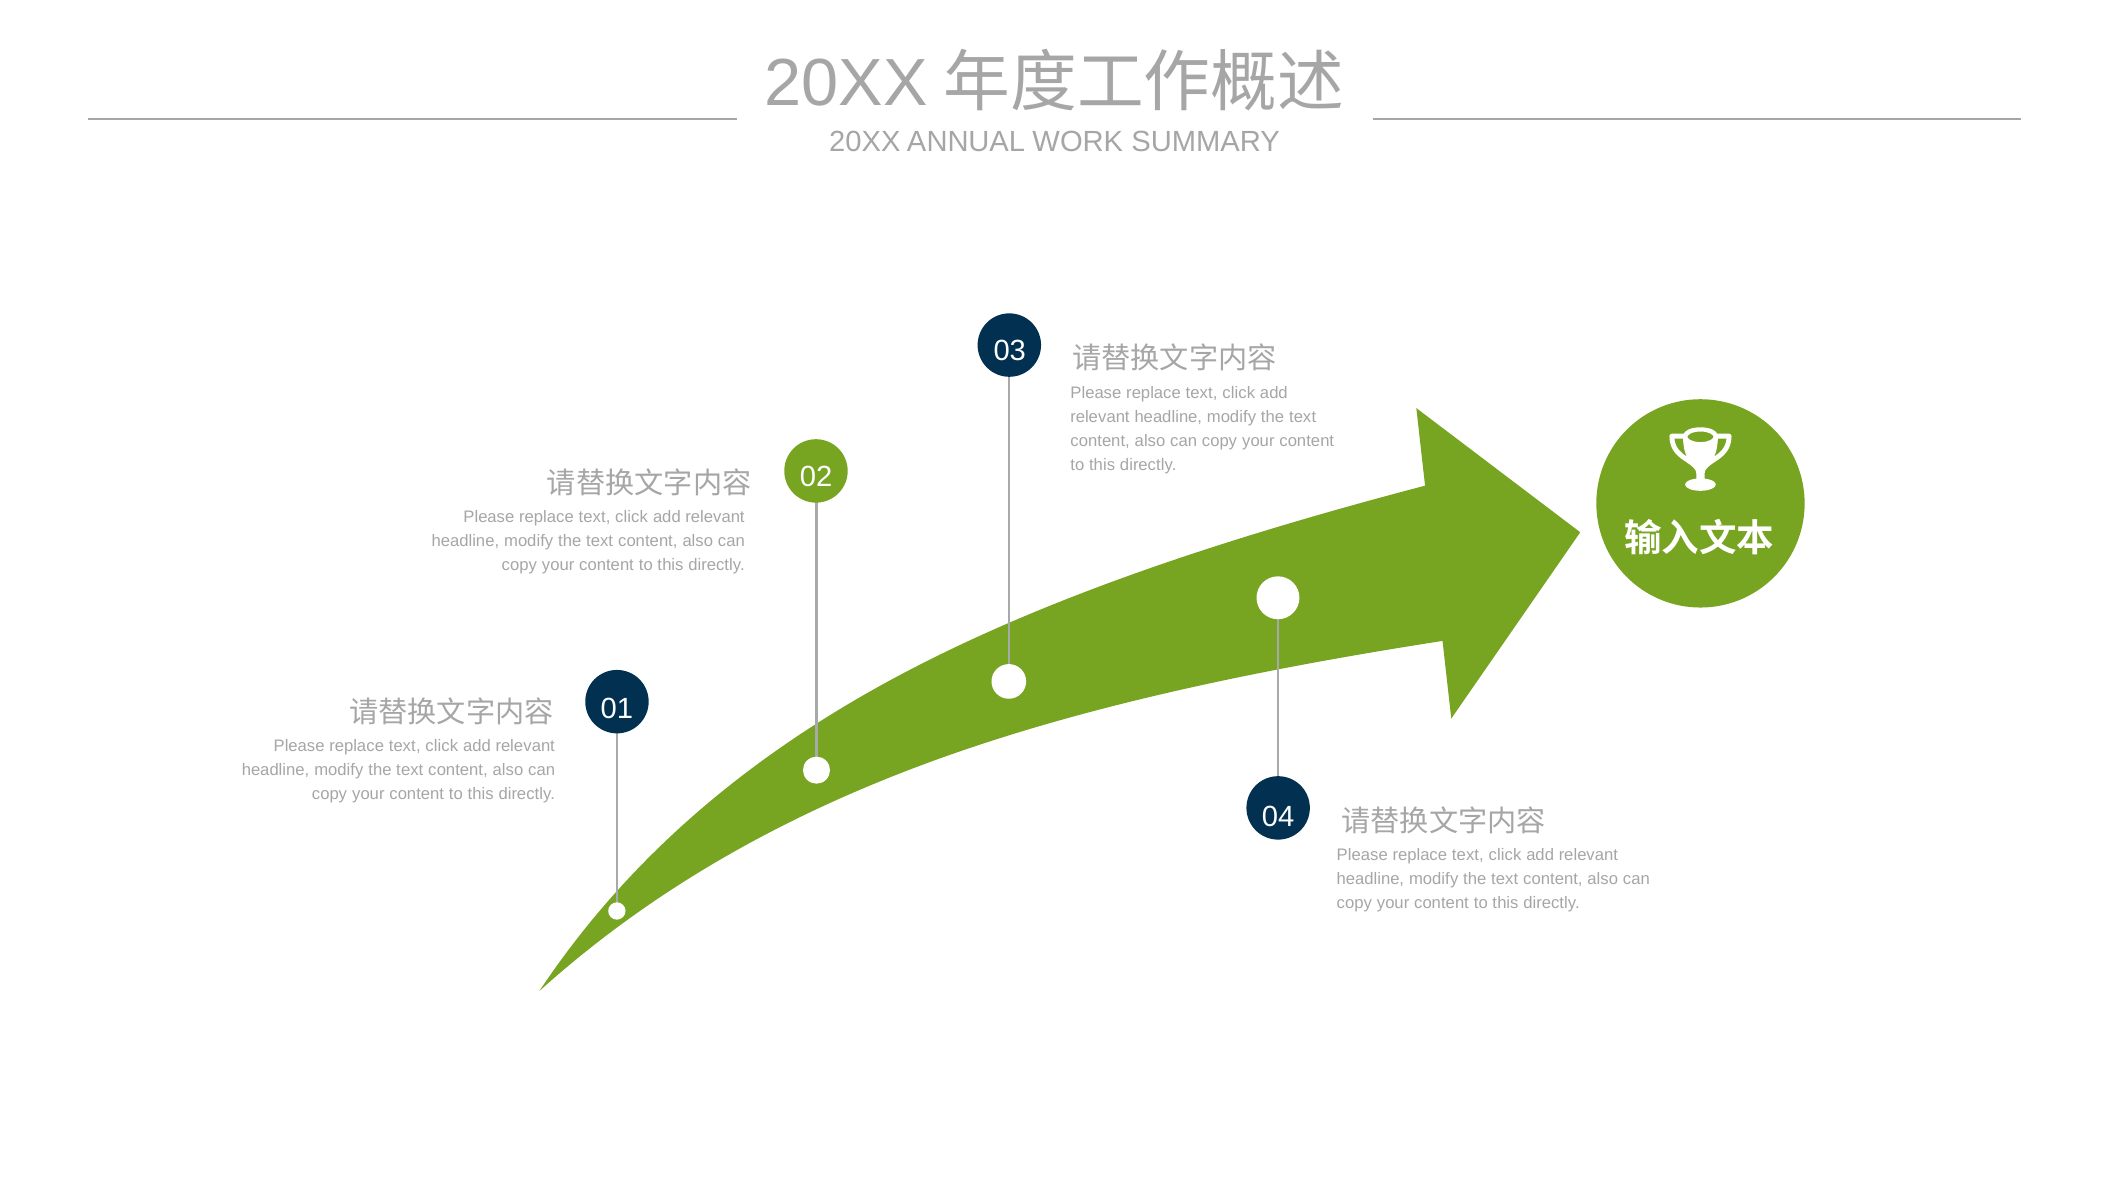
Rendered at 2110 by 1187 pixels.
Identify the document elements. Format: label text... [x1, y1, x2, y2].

text_box 01 [597, 680, 637, 727]
text_box [1669, 427, 1732, 491]
text_box 请替换文字内容 [494, 457, 752, 500]
text_box Please replace text, click add relevant headline, modify the text content, also can copy your content to this directly. [1070, 378, 1352, 474]
text_box 请替换文字内容 [315, 686, 554, 729]
text_box [1256, 576, 1300, 620]
text_box [1596, 399, 1805, 608]
text_box [608, 902, 626, 920]
text_box [803, 756, 831, 784]
text_box 20XX年度工作概述 [730, 38, 1379, 119]
text_box 请替换文字内容 [1341, 795, 1563, 838]
text_box [784, 439, 848, 503]
text_box 02 [796, 447, 836, 495]
text_box 04 [1258, 787, 1298, 835]
text_box Please replace text, click add relevant headline, modify the text content, also can copy your content to this directly. [1336, 839, 1676, 912]
text_box [539, 408, 1581, 991]
text_box 03 [990, 321, 1030, 369]
text_box Please replace text, click add relevant headline, modify the text content, also can copy your content to this directly. [406, 501, 746, 574]
text_box [991, 664, 1027, 699]
text_box 请替换文字内容 [1072, 332, 1294, 375]
text_box 20XX ANNUAL WORK SUMMARY [824, 122, 1285, 158]
text_box [977, 313, 1042, 377]
text_box Please replace text, click add relevant headline, modify the text content, also can copy your content to this directly. [216, 730, 556, 803]
text_box [585, 669, 649, 734]
text_box [1246, 776, 1310, 833]
text_box [1261, 835, 1295, 840]
text_box 输入文本 [1622, 499, 1776, 561]
